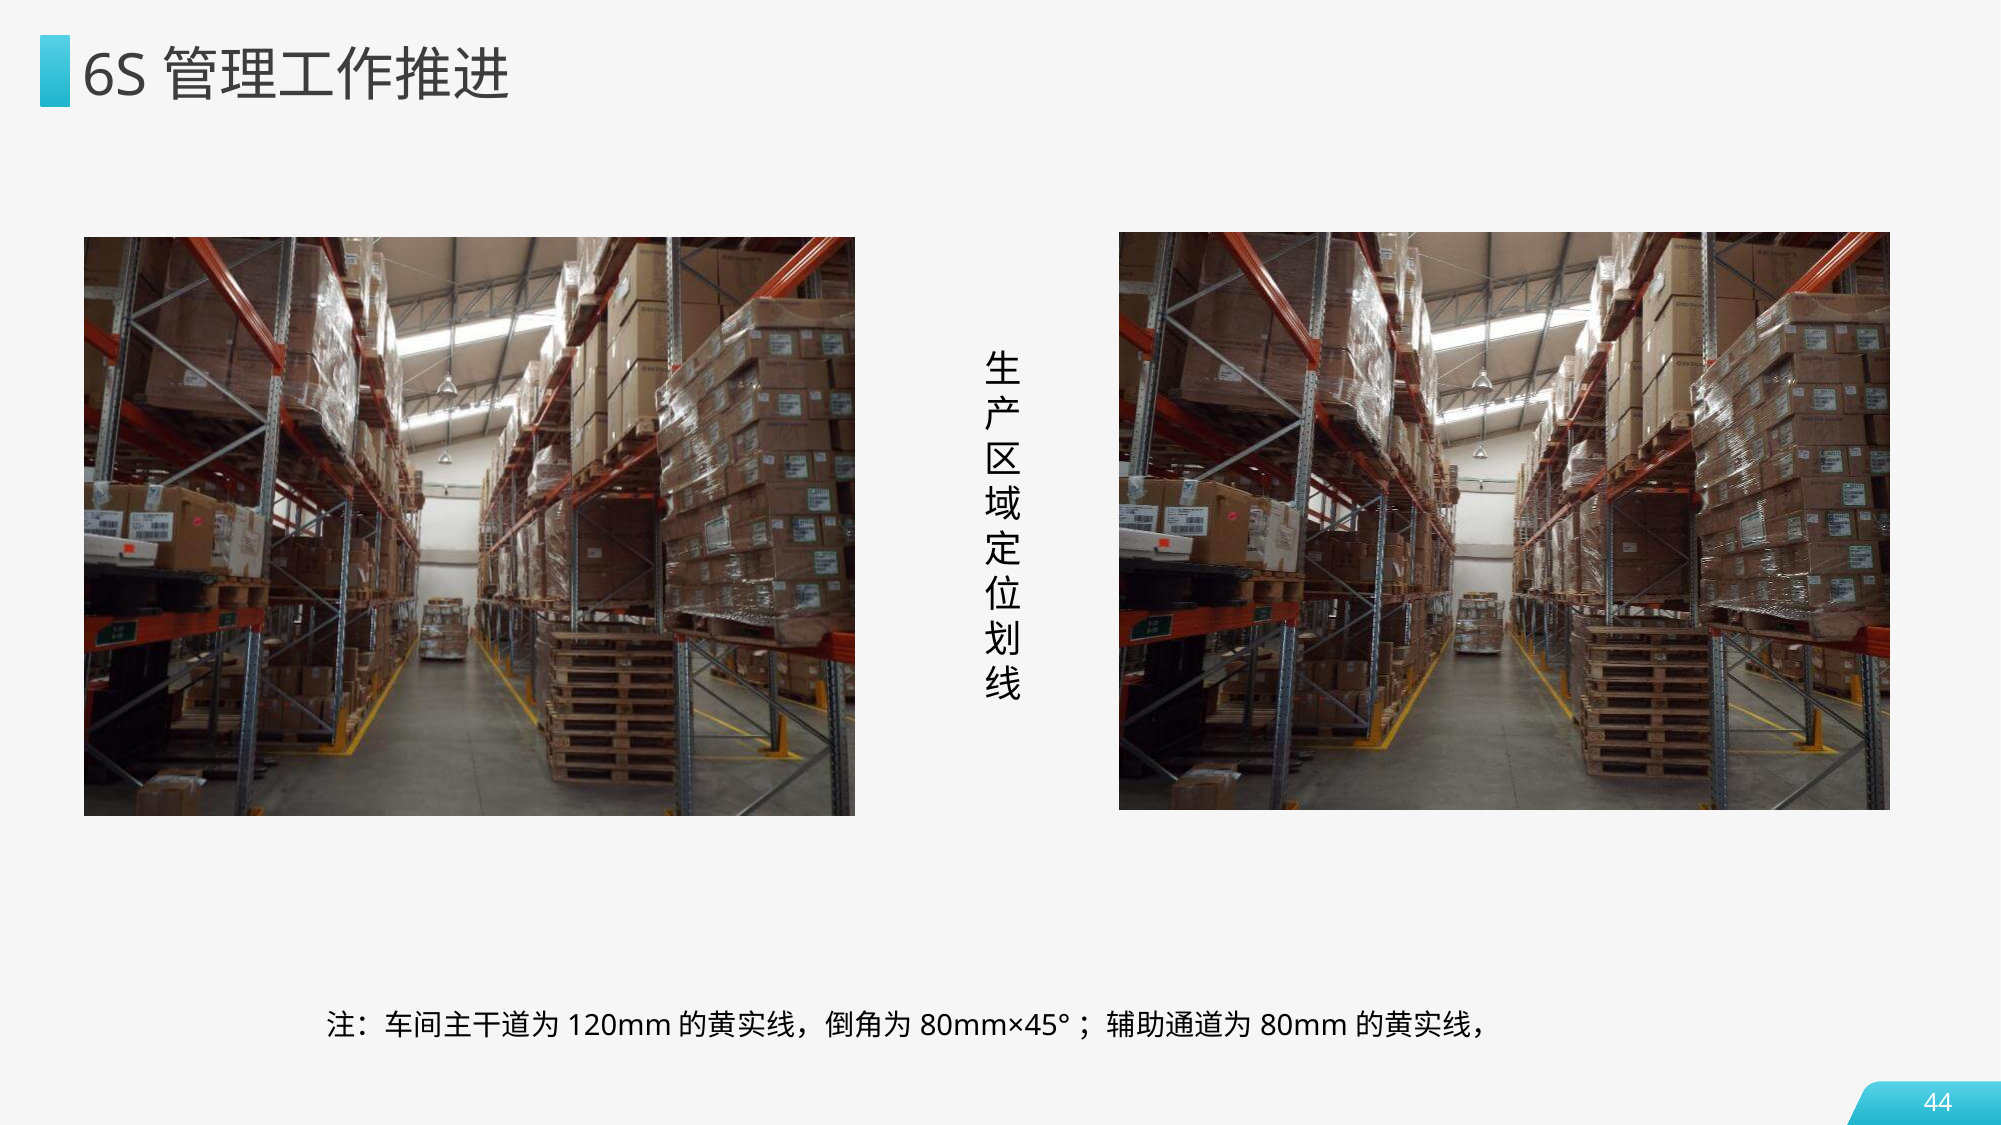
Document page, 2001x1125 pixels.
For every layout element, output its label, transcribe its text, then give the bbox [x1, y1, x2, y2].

text_box 生产区域定位划线 [969, 337, 1031, 713]
picture [1119, 232, 1890, 811]
picture [84, 237, 855, 816]
text_box 6S管理工作推进 [82, 36, 1120, 107]
text_box [40, 35, 70, 107]
text_box 注：车间主干道为120mm的黄实线，倒角为80mm×45°；辅助通道为80mm的黄实线， [311, 998, 1516, 1049]
